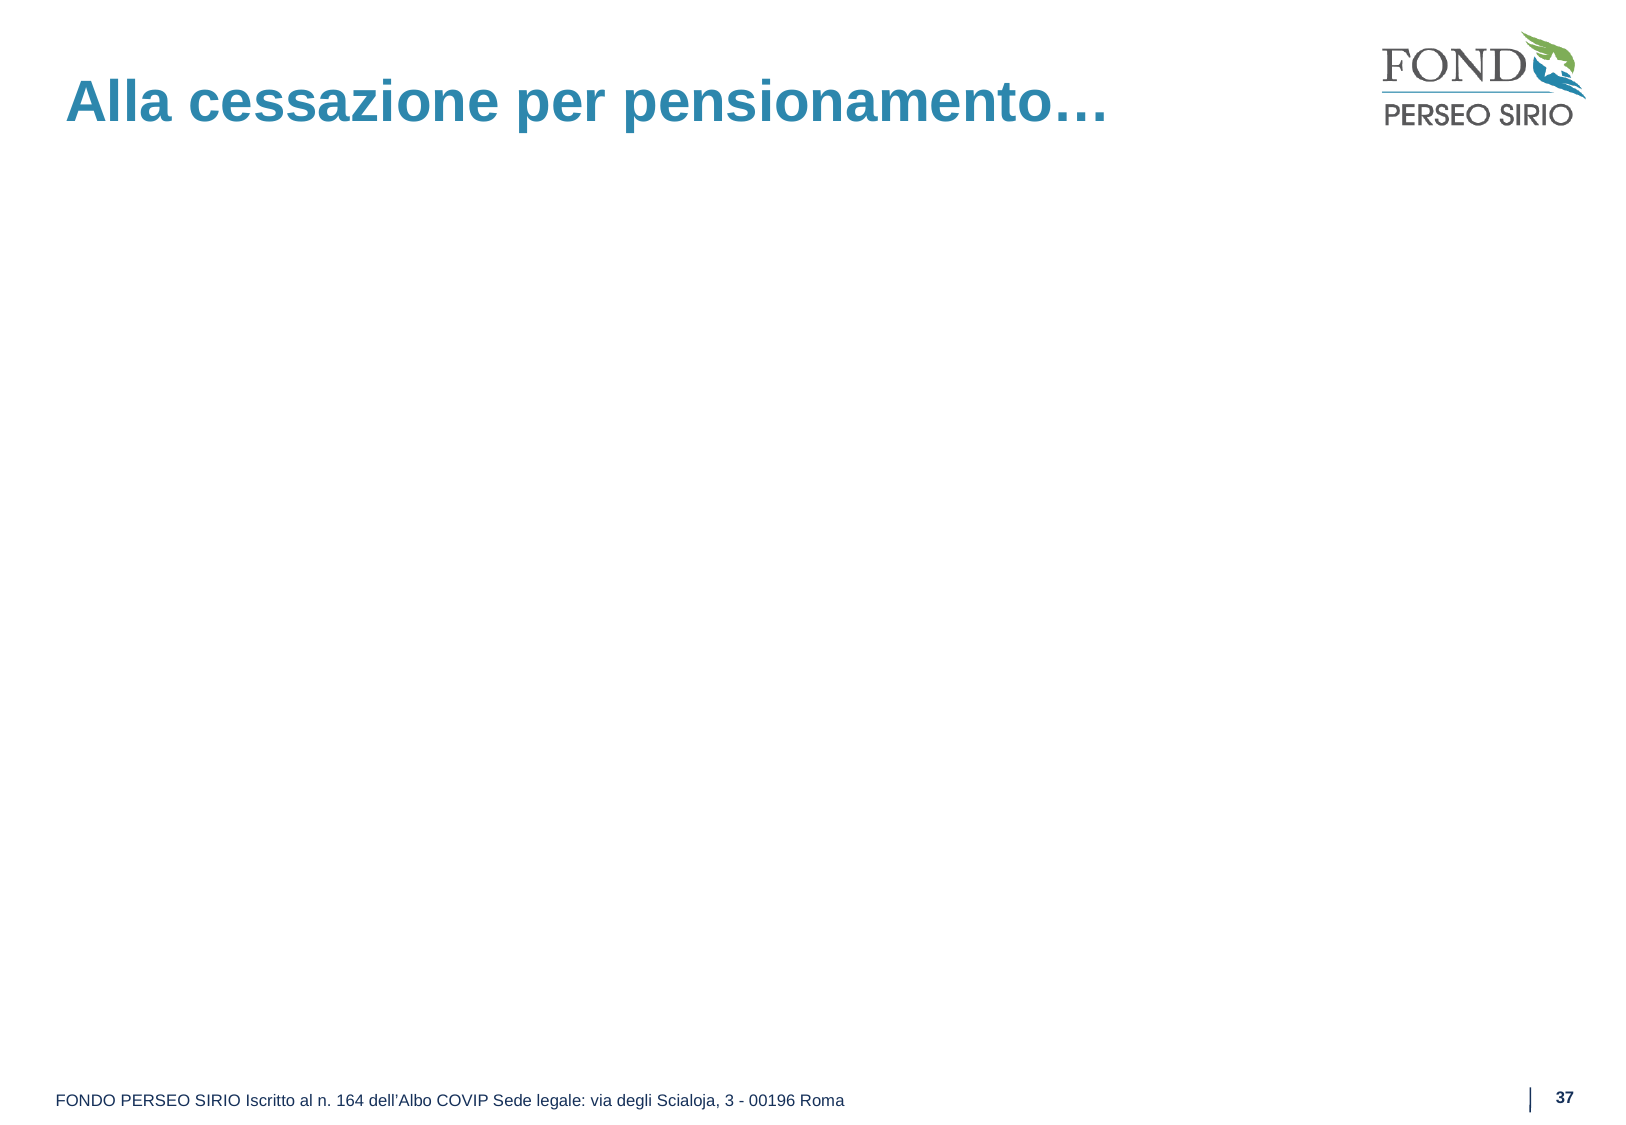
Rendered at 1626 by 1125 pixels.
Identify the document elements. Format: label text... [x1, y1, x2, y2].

title Alla cessazione per pensionamento… [50, 0, 1585, 142]
slide_number 37 [1522, 1081, 1590, 1125]
footer FONDO PERSEO SIRIO Iscritto al n. 164 dell’Albo COVIP Sede legale: via degli Scialoja, 3 - 00196 Roma [40, 1082, 1504, 1125]
